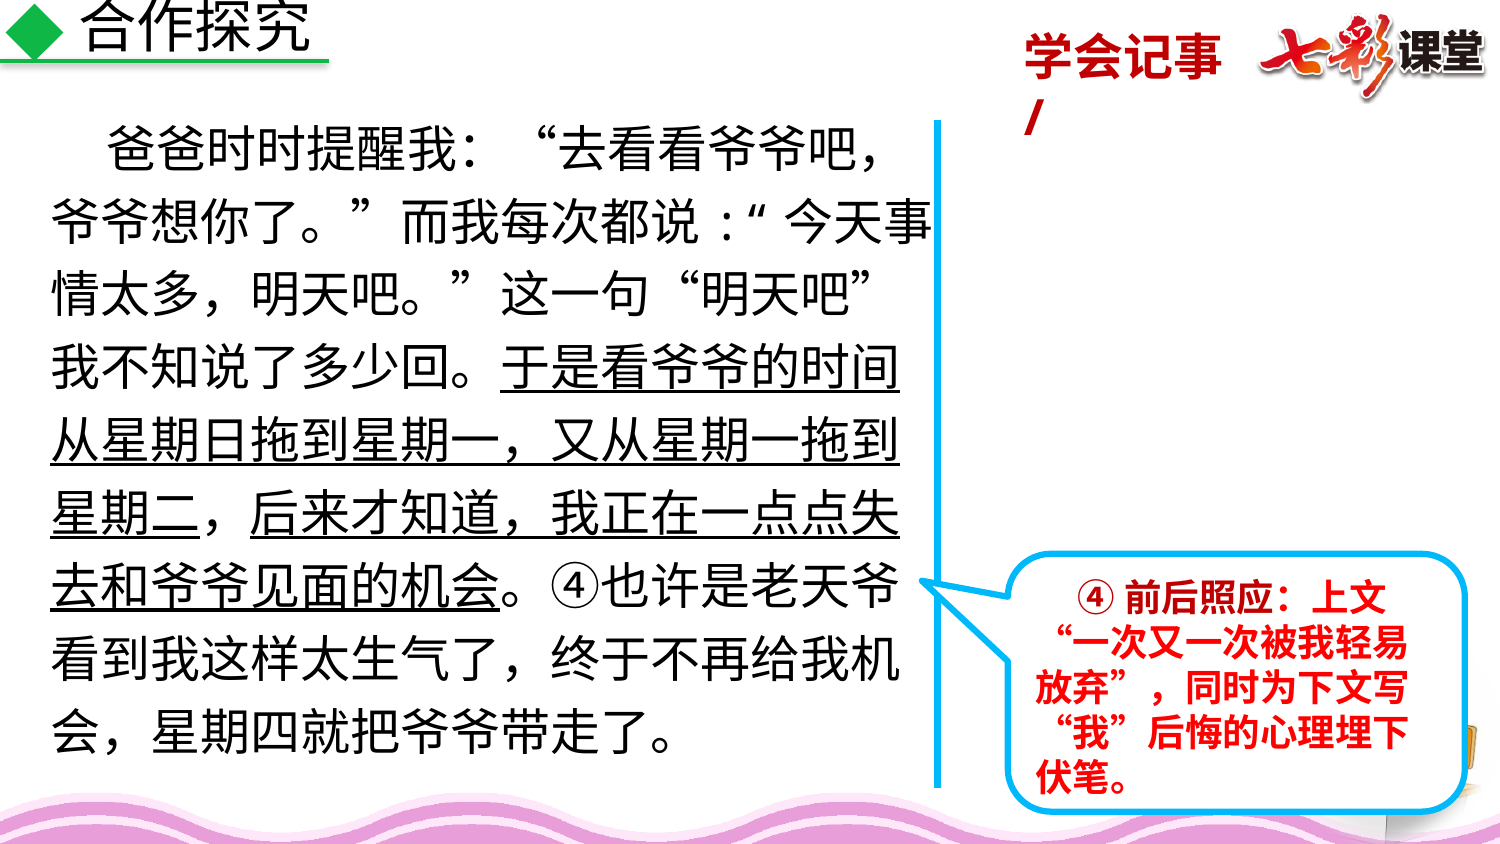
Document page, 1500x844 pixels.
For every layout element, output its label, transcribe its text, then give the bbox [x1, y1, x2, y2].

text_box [0, 0, 330, 68]
text_box ④前后照应：上文“一次又一次被我轻易放弃”，同时为下文写“我”后悔的心理埋下伏笔。 [919, 551, 1467, 814]
text_box 爸爸时时提醒我：“去看看爷爷吧，爷爷想你了。”而我每次都说:“今天事情太多，明天吧。”这一句“明天吧”我不知说了多少回。于是看爷爷的时间从星期日拖到星期一，又从星期一拖到星期二，后来才知道，我正在一点点失去和爷爷见面的机会。④也许是老天爷看到我这样太生气了，终于不再给我机会，星期四就把爷爷带走了。 [35, 96, 961, 768]
picture [1254, 8, 1491, 104]
picture [0, 707, 1500, 844]
